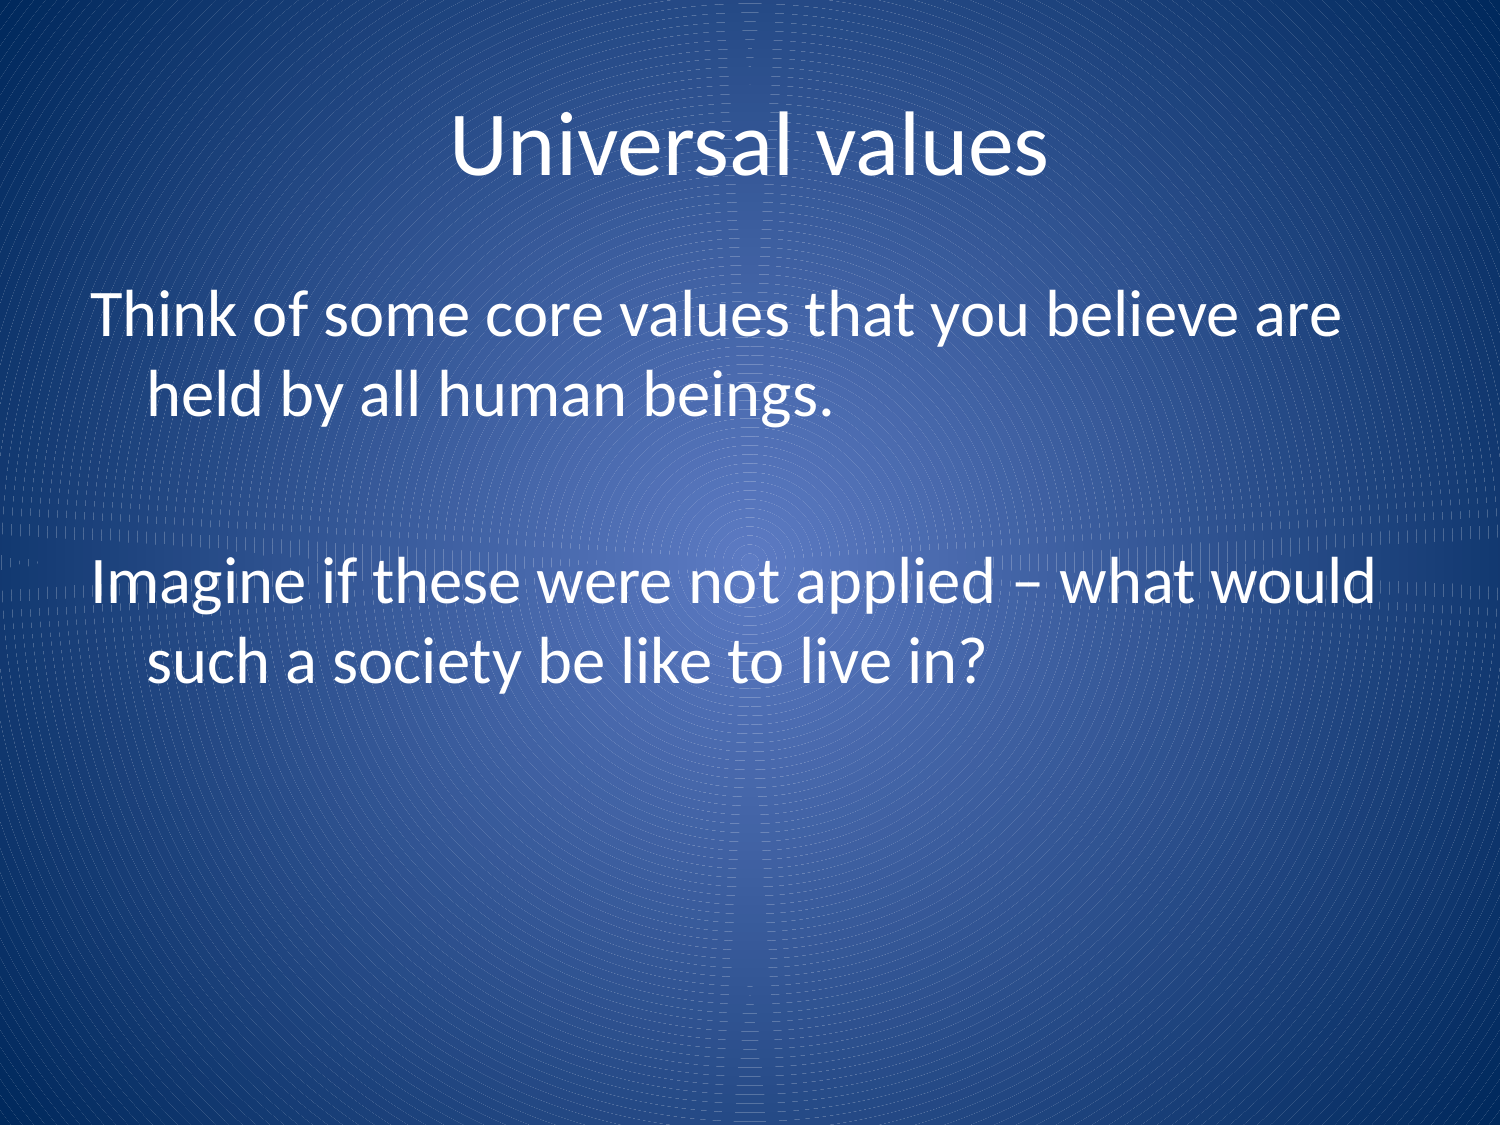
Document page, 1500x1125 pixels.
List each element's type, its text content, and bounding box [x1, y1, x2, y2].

list Think of some core values that you believe are held by all human beings. Imagine if these were not applied – what would such a society be like to live in? [75, 262, 1425, 1005]
title Universal values [75, 45, 1425, 233]
